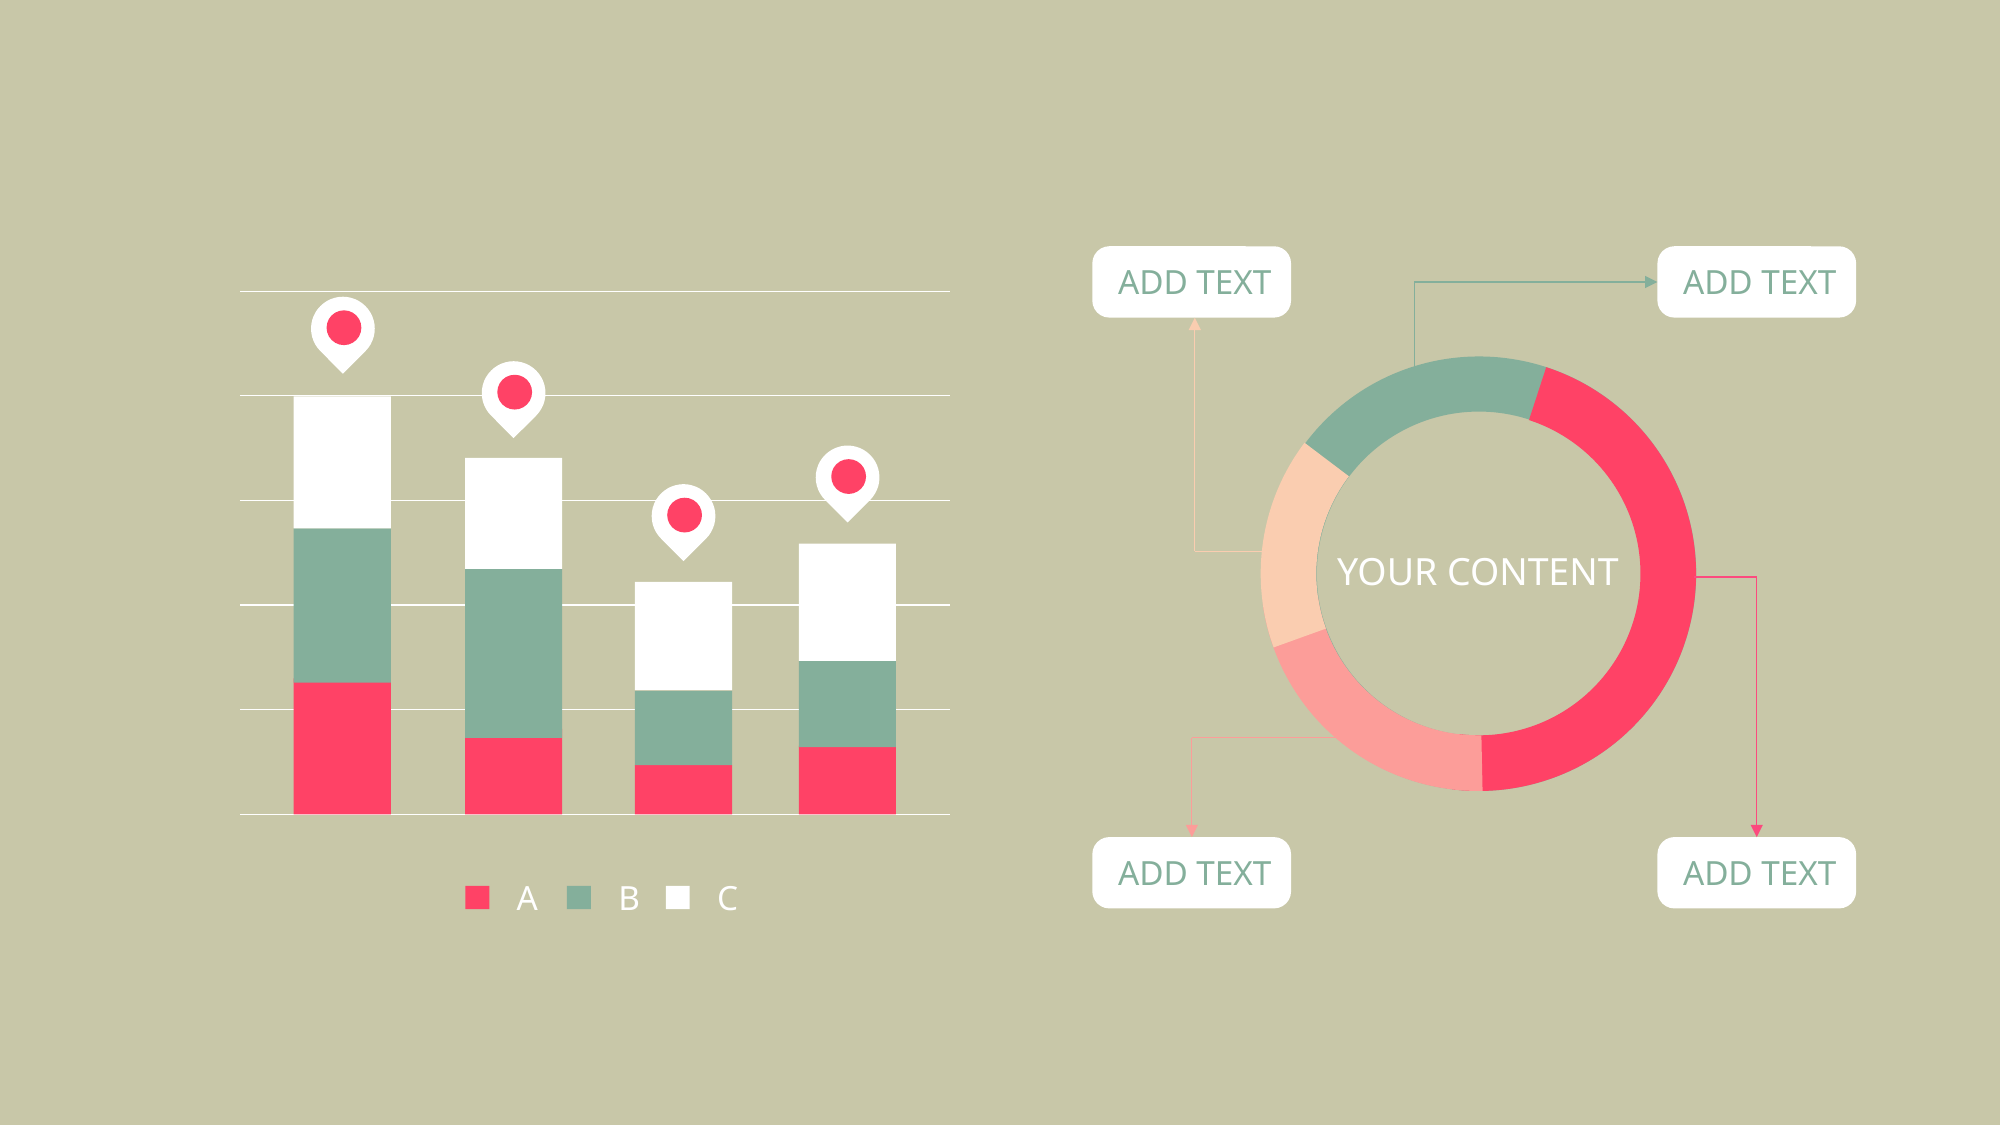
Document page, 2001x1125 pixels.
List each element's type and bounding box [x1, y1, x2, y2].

text_box [1083, 246, 1871, 909]
text_box [239, 291, 951, 926]
